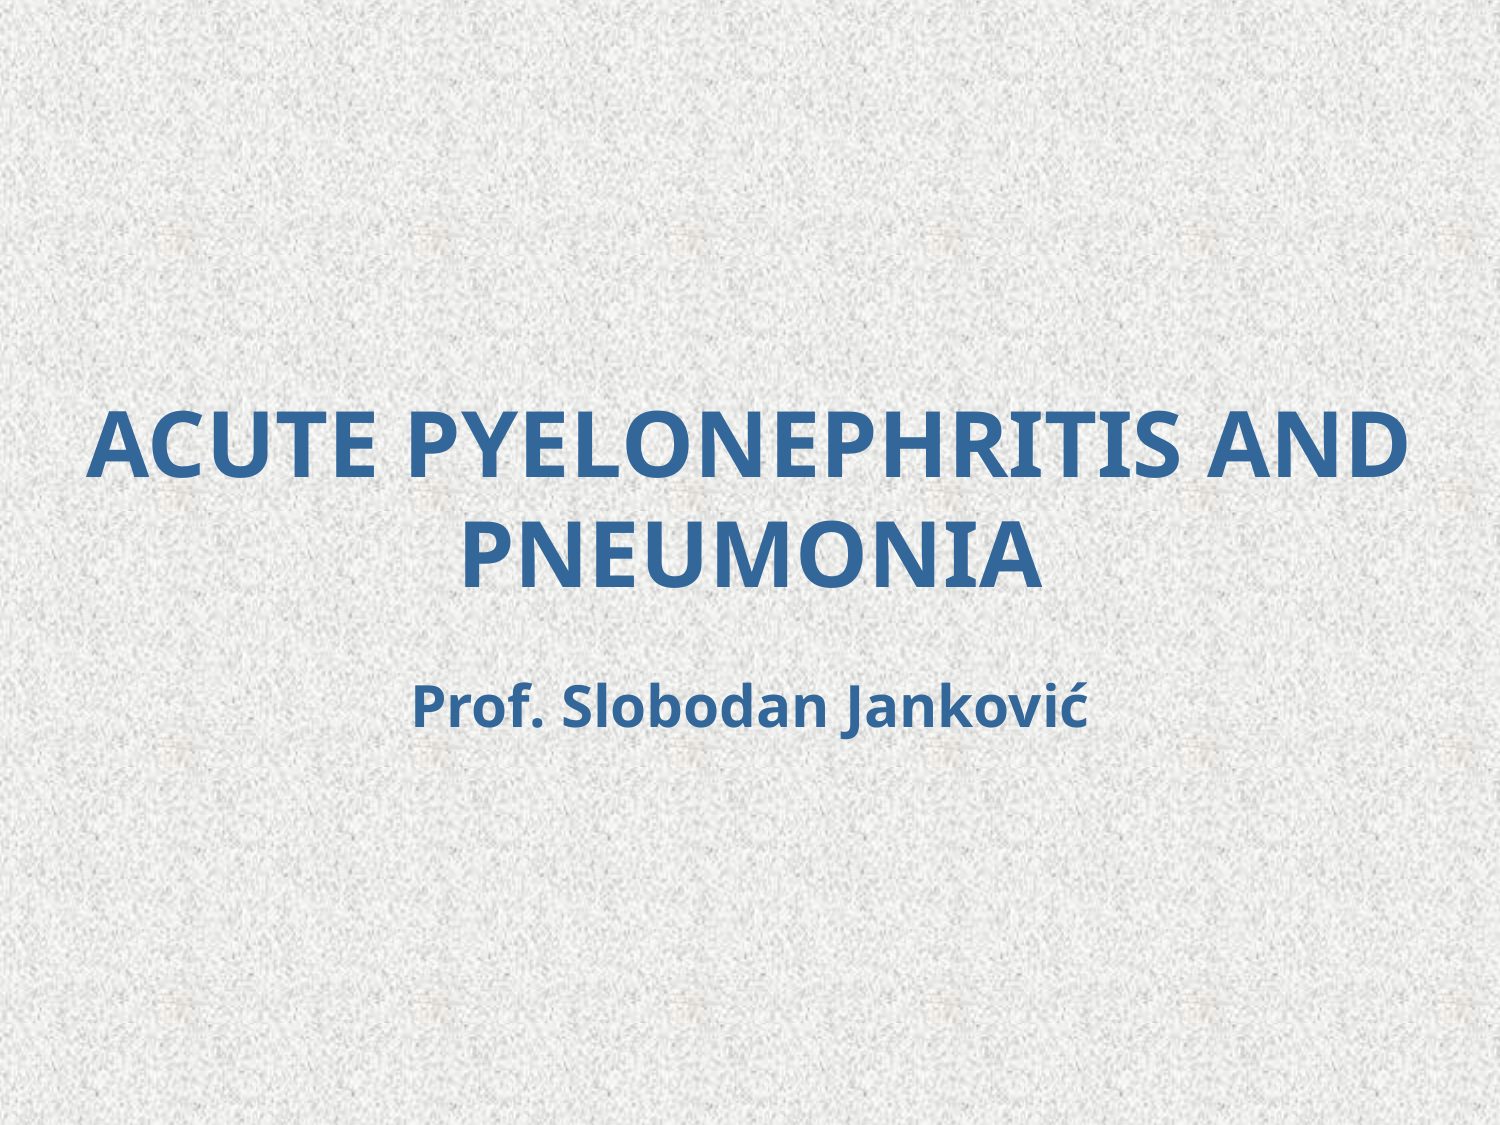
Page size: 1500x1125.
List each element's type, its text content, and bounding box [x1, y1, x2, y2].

subtitle ACUTE PYELONEPHRITIS AND PNEUMONIA Prof. Slobodan Janković [0, 0, 1500, 1125]
